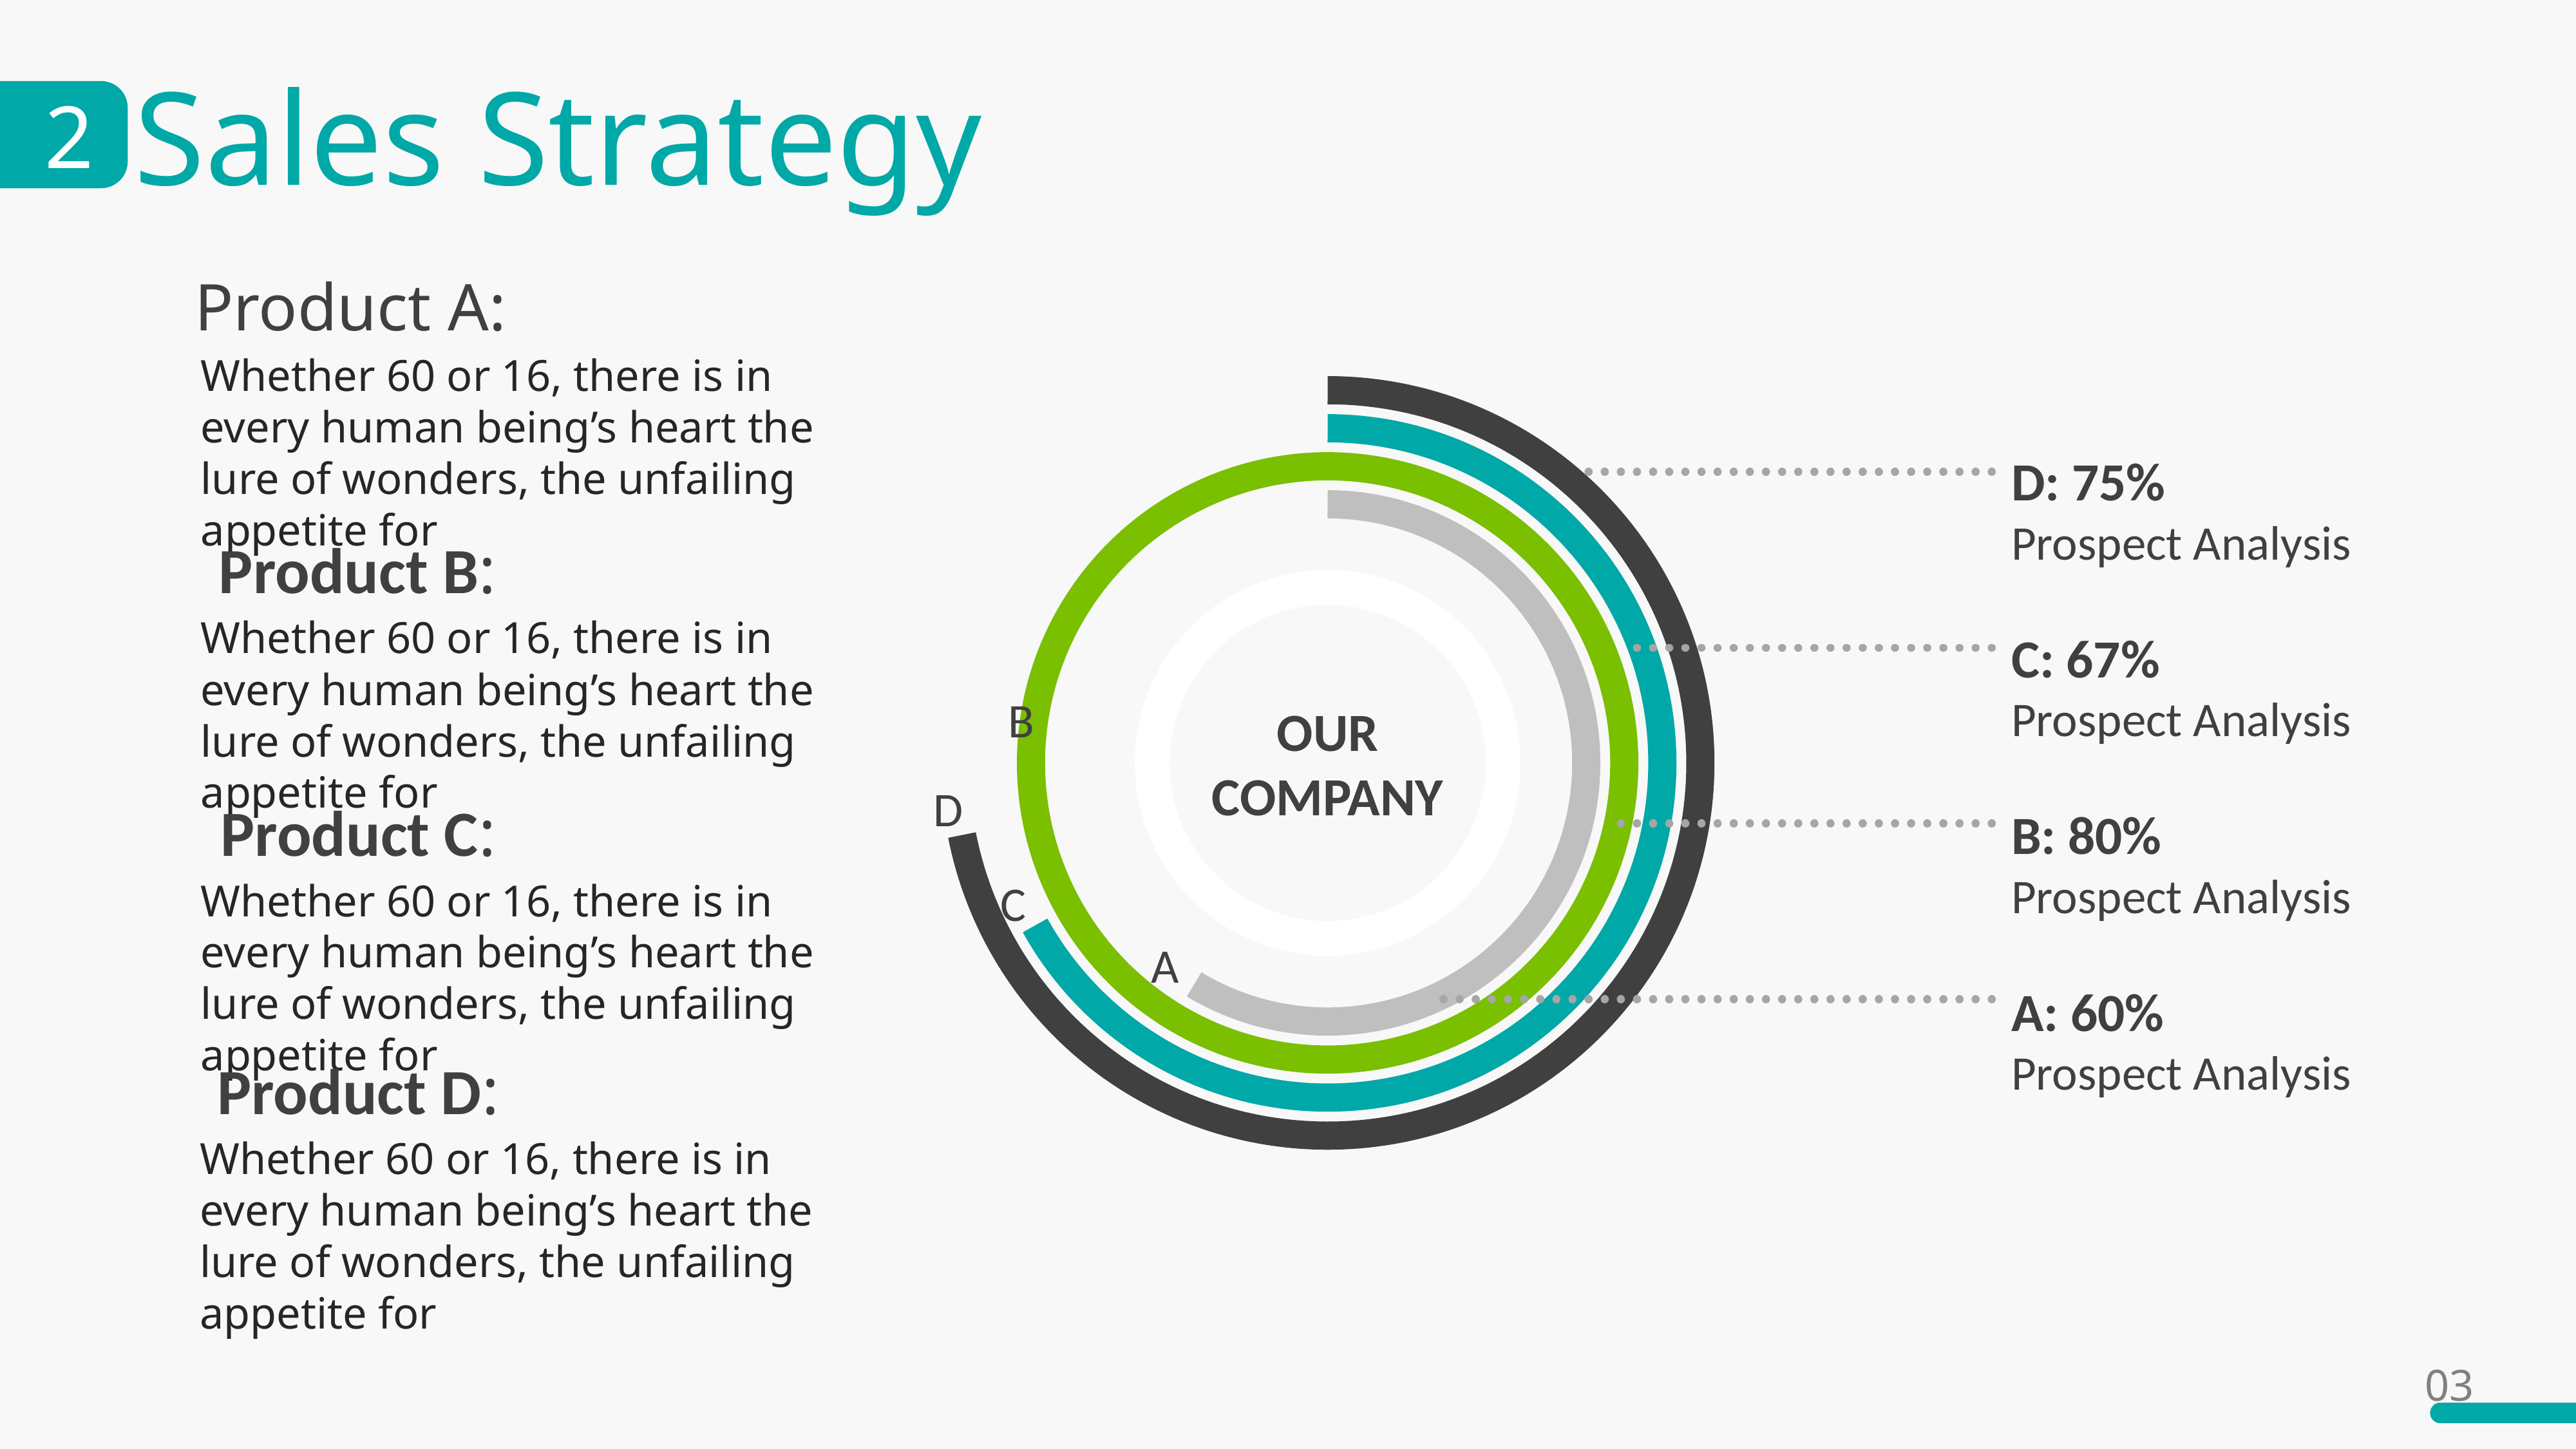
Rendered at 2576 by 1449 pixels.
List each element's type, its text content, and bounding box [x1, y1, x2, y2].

text_box Sales Strategy [124, 46, 992, 221]
text_box Product A: [185, 256, 533, 354]
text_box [2414, 1348, 2576, 1419]
text_box Product C: [211, 782, 522, 864]
text_box Whether 60 or 16, there is in every human being’s heart the lure of wonders, the unfailing appetite for [190, 1122, 883, 1347]
text_box Whether 60 or 16, there is in every human being’s heart the lure of wonders, the unfailing appetite for [191, 601, 884, 827]
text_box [0, 72, 128, 196]
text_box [923, 390, 1701, 1136]
text_box Product D: [207, 1040, 526, 1122]
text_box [1616, 791, 2376, 930]
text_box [1439, 967, 2376, 1107]
text_box Whether 60 or 16, there is in every human being’s heart the lure of wonders, the unfailing appetite for [191, 864, 884, 1090]
text_box Product B: [209, 519, 523, 601]
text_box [1575, 437, 2376, 576]
text_box Whether 60 or 16, there is in every human being’s heart the lure of wonders, the unfailing appetite for [191, 338, 884, 564]
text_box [1634, 614, 2376, 753]
